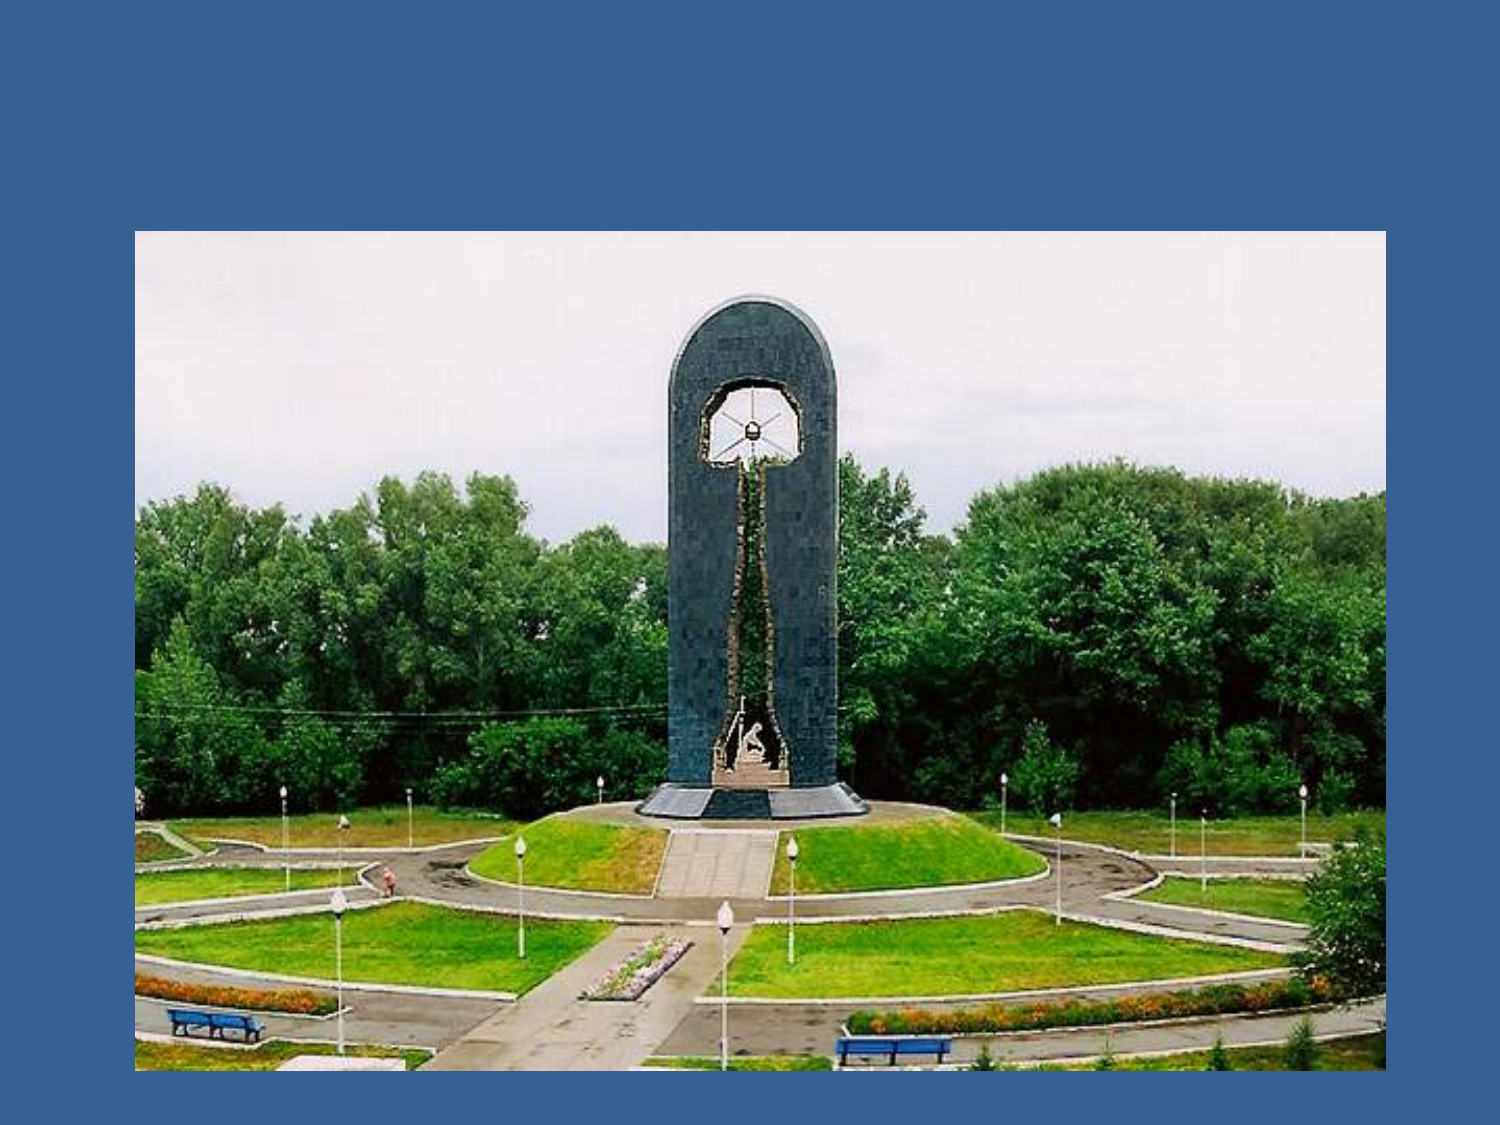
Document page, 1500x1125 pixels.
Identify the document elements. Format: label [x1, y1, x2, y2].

picture [135, 231, 1386, 1071]
